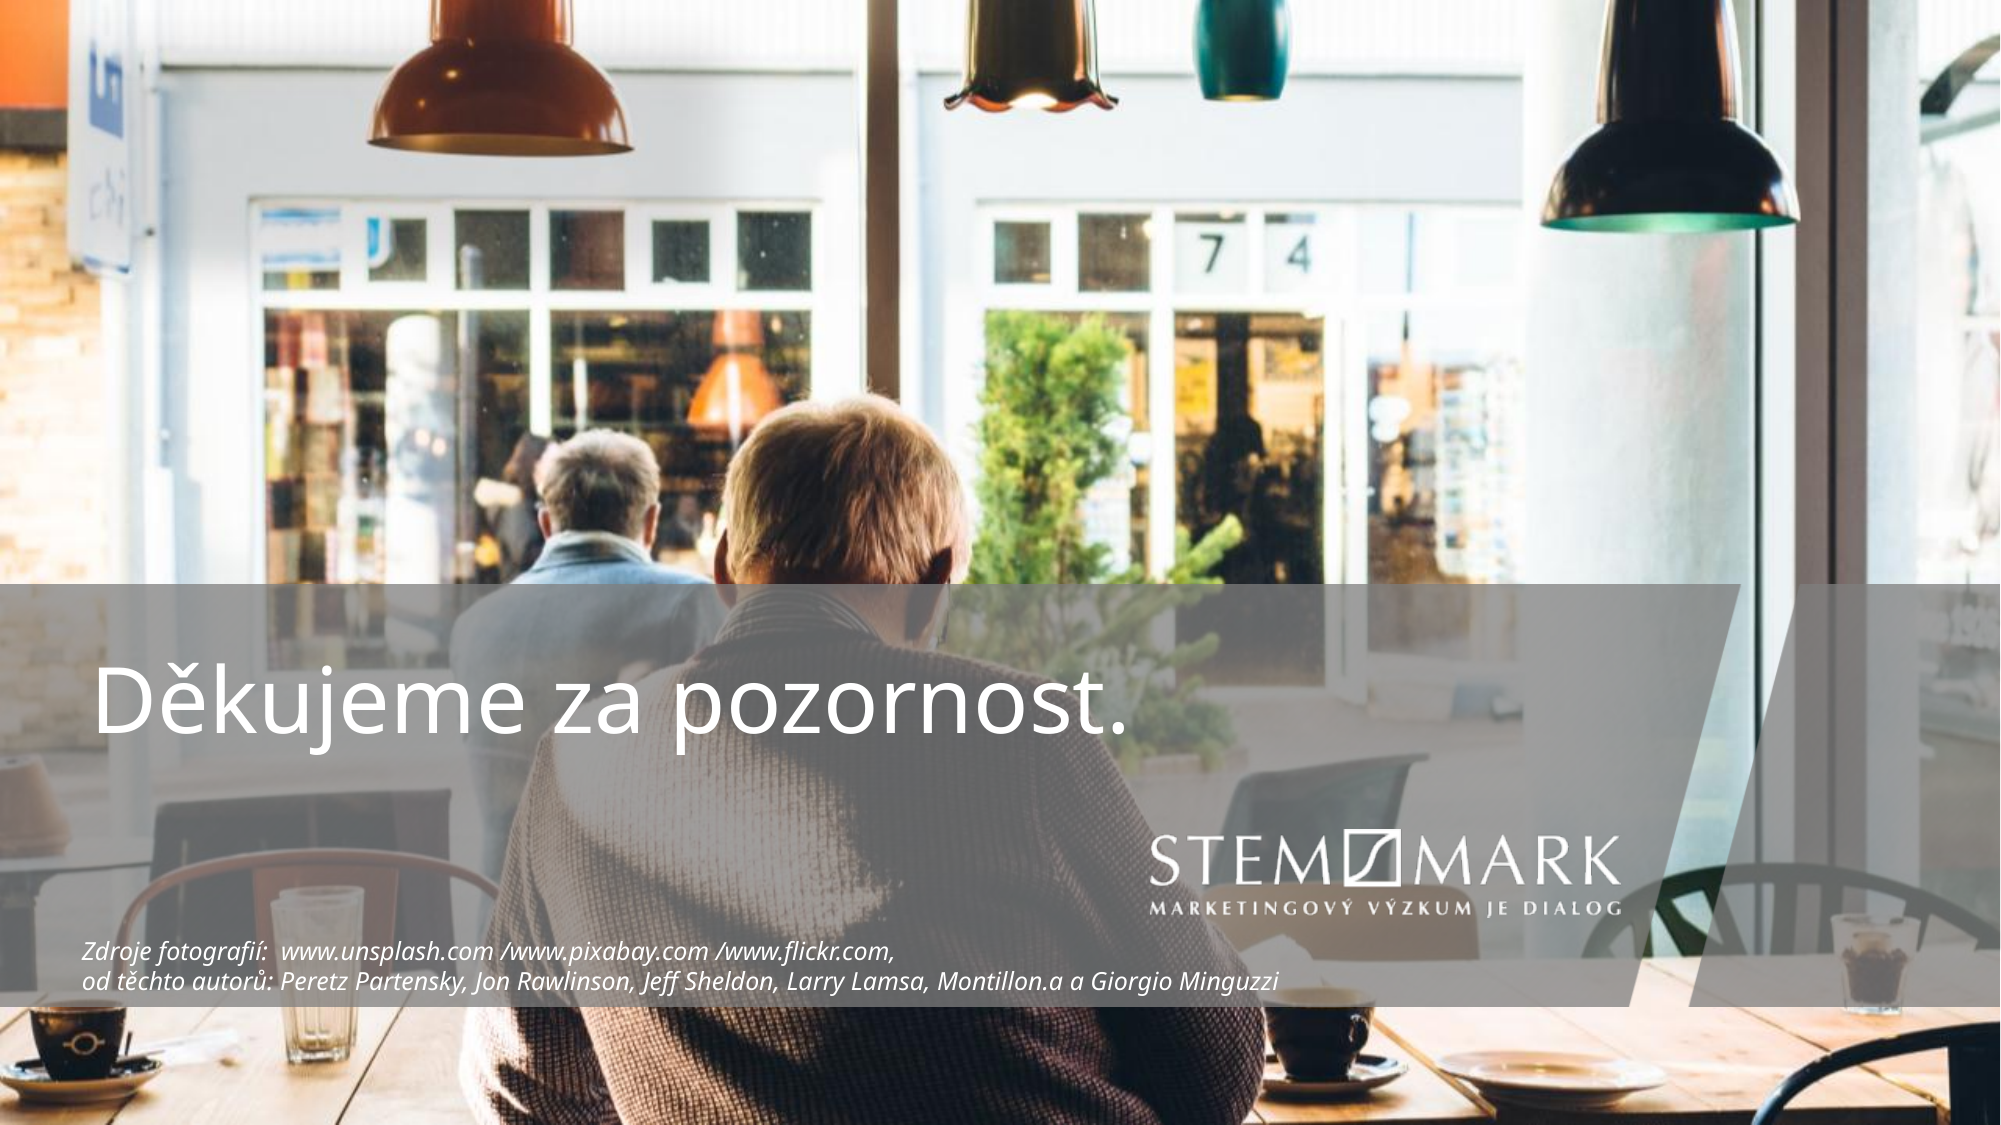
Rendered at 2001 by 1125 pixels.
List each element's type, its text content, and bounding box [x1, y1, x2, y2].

title Děkujeme za pozornost. [75, 614, 1504, 781]
picture [0, 0, 2001, 1125]
text_box Zdroje fotografií: www.unsplash.com /www.pixabay.com /www.flickr.com, od těchto autorů: Peretz Partensky, Jon Rawlinson, Jeff Sheldon, Larry Lamsa, Montillon.a a Giorgio Minguzzi [66, 928, 1621, 999]
picture [1150, 829, 1621, 918]
